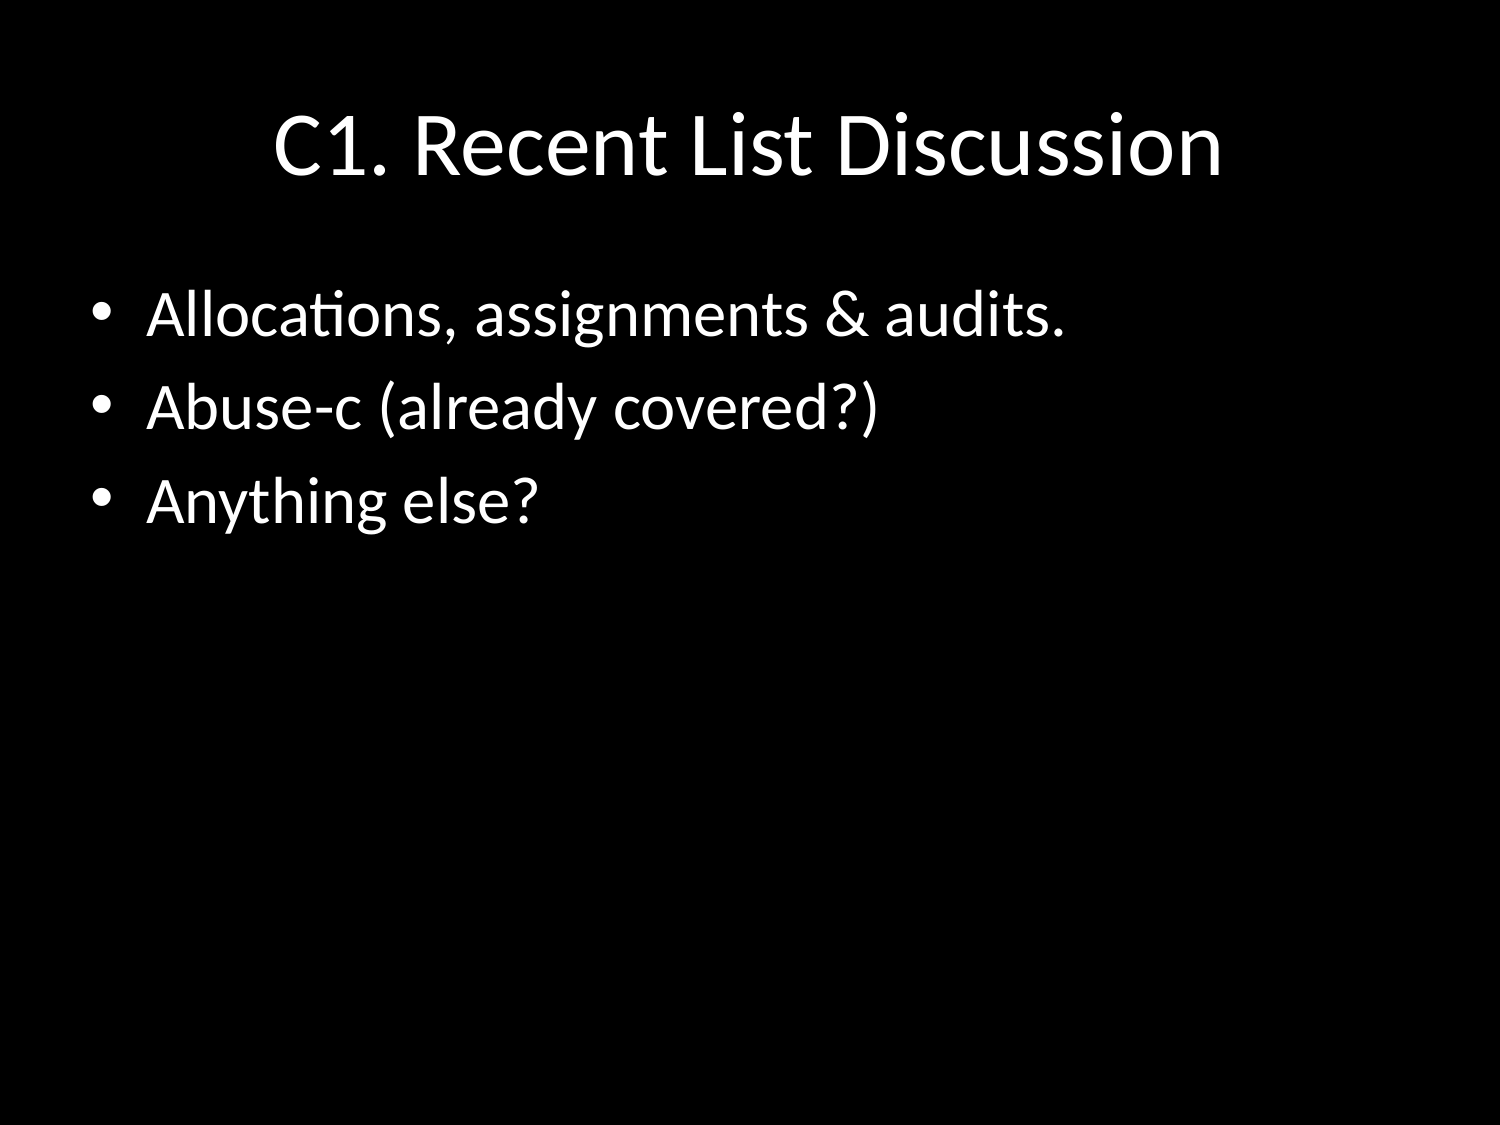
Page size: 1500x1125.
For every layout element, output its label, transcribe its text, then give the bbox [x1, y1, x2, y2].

title C1. Recent List Discussion [75, 45, 1425, 233]
list Allocations, assignments & audits. Abuse-c (already covered?) Anything else? [75, 262, 1425, 1005]
